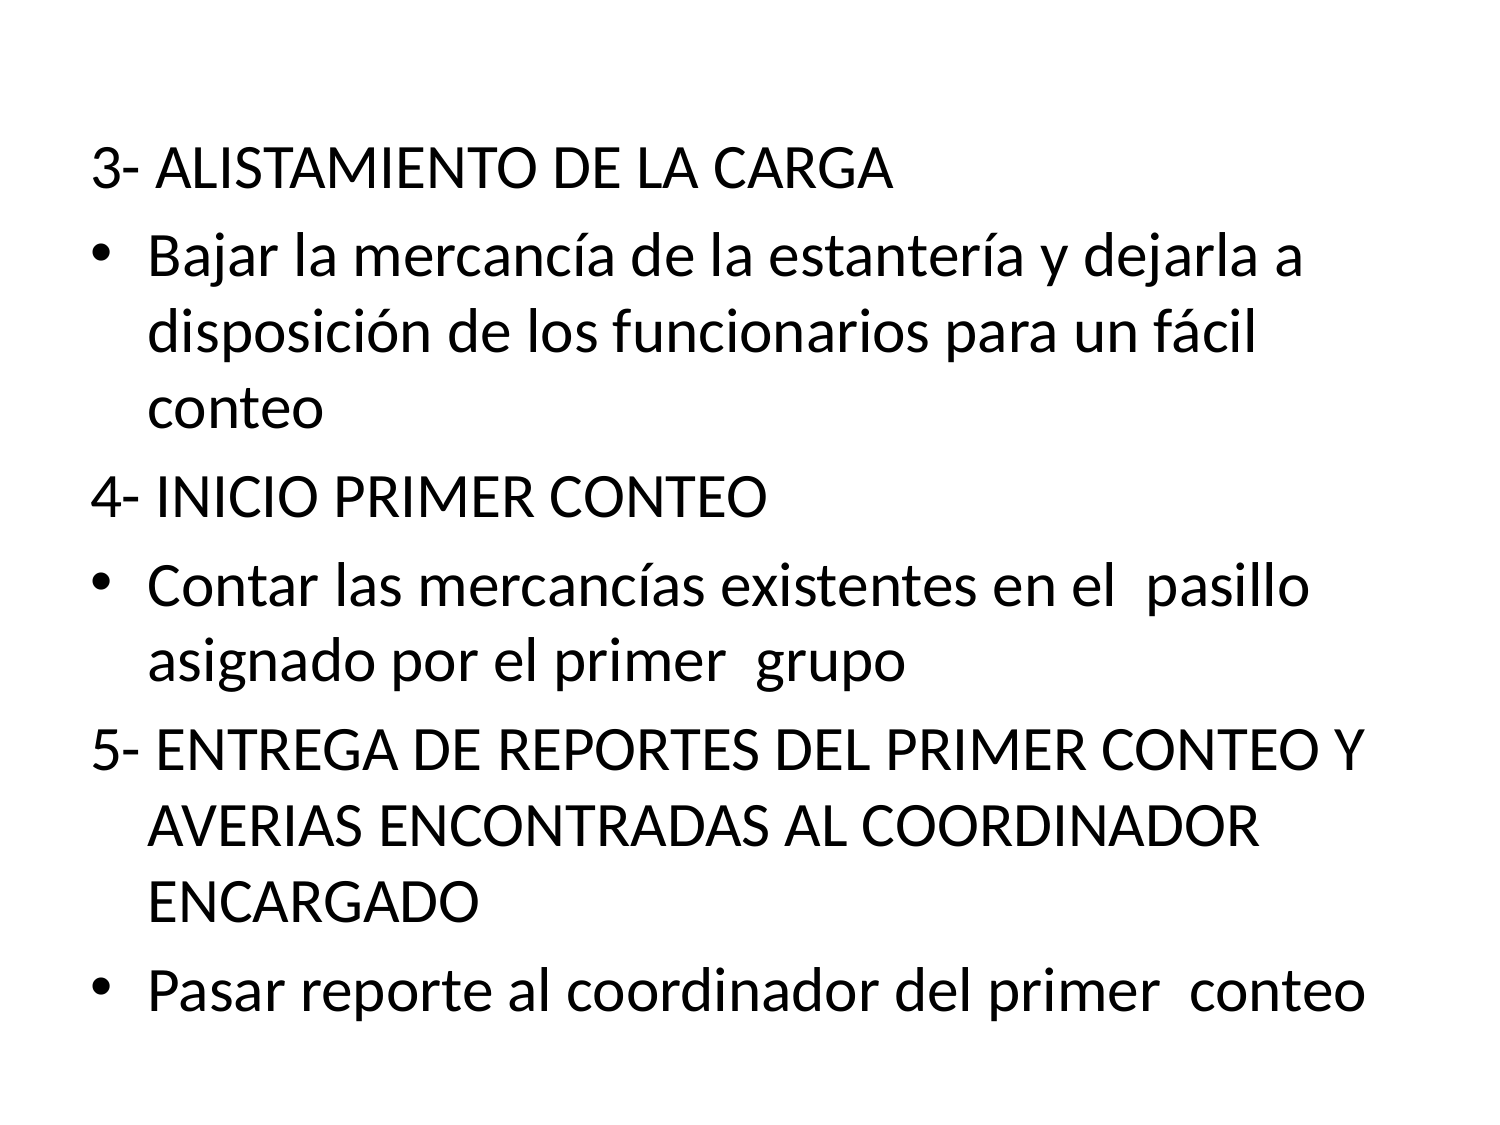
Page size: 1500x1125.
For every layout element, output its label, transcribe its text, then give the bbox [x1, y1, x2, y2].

list 3- ALISTAMIENTO DE LA CARGA Bajar la mercancía de la estantería y dejarla a disposición de los funcionarios para un fácil conteo 4- INICIO PRIMER CONTEO Contar las mercancías existentes en el pasillo asignado por el primer grupo 5- ENTREGA DE REPORTES DEL PRIMER CONTEO Y AVERIAS ENCONTRADAS AL COORDINADOR ENCARGADO Pasar reporte al coordinador del primer conteo [75, 117, 1425, 1067]
